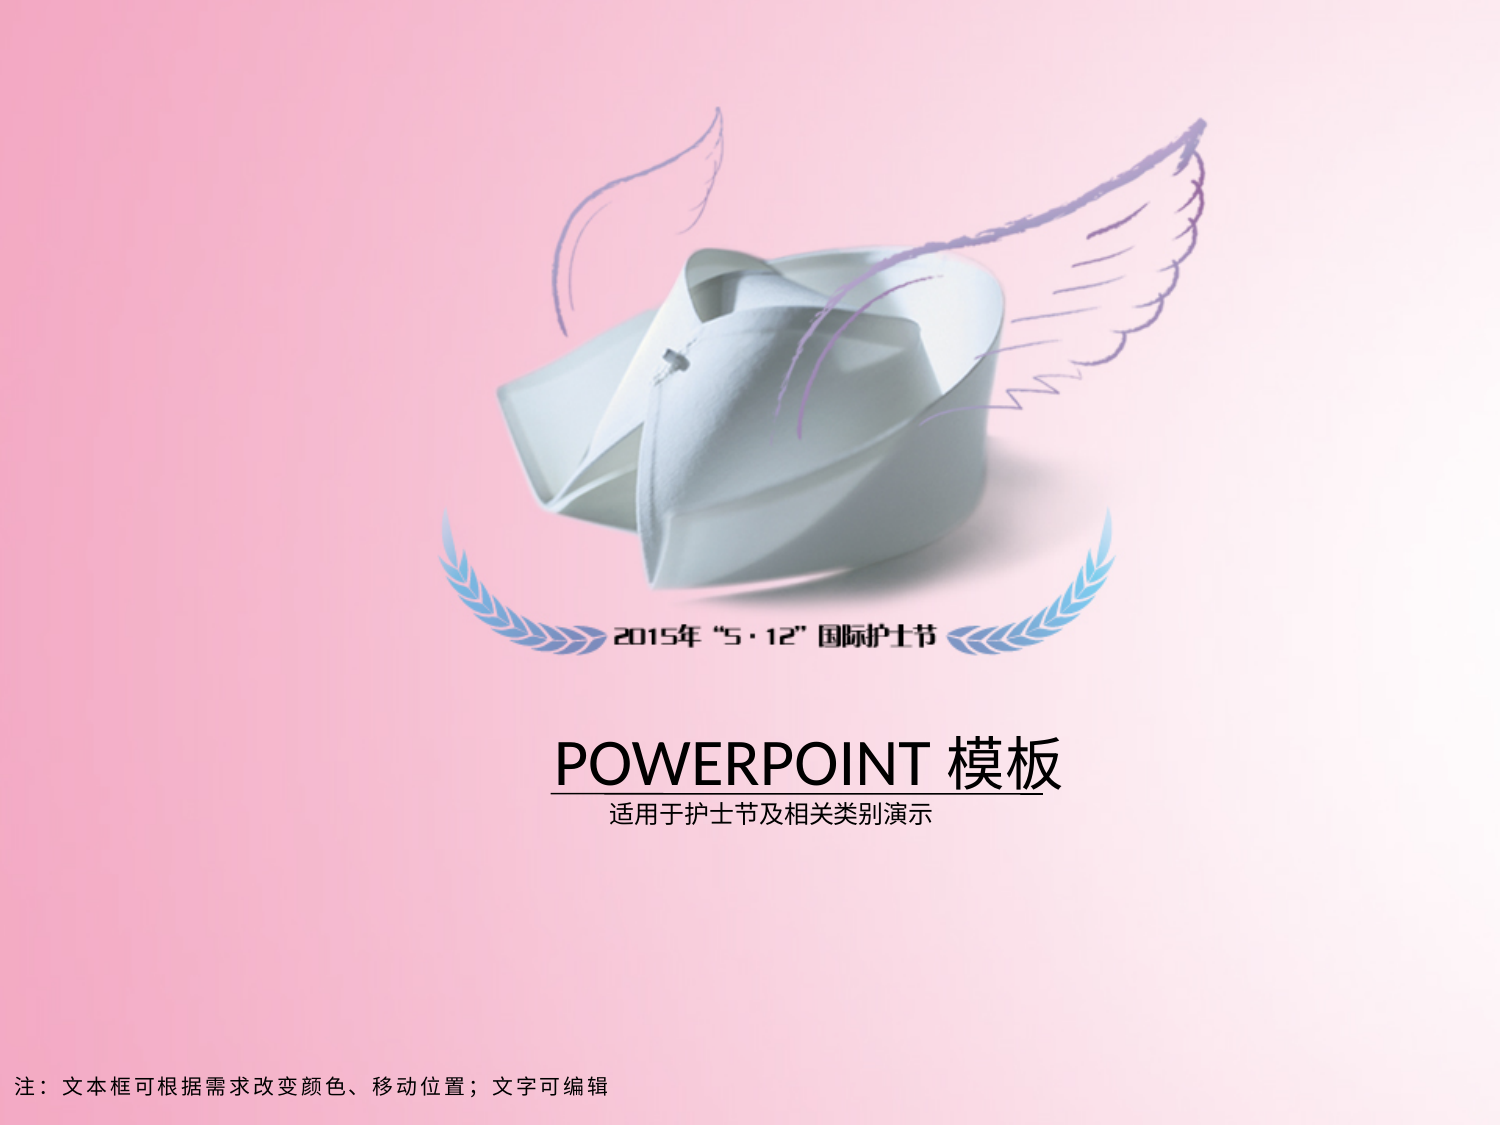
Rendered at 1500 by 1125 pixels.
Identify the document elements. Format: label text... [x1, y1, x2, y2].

text_box POWERPOINT模板 适用于护士节及相关类别演示 [538, 711, 1336, 867]
text_box 注：文本框可根据需求改变颜色、移动位置；文字可编辑 [0, 1066, 1207, 1125]
picture [0, 0, 1500, 1125]
